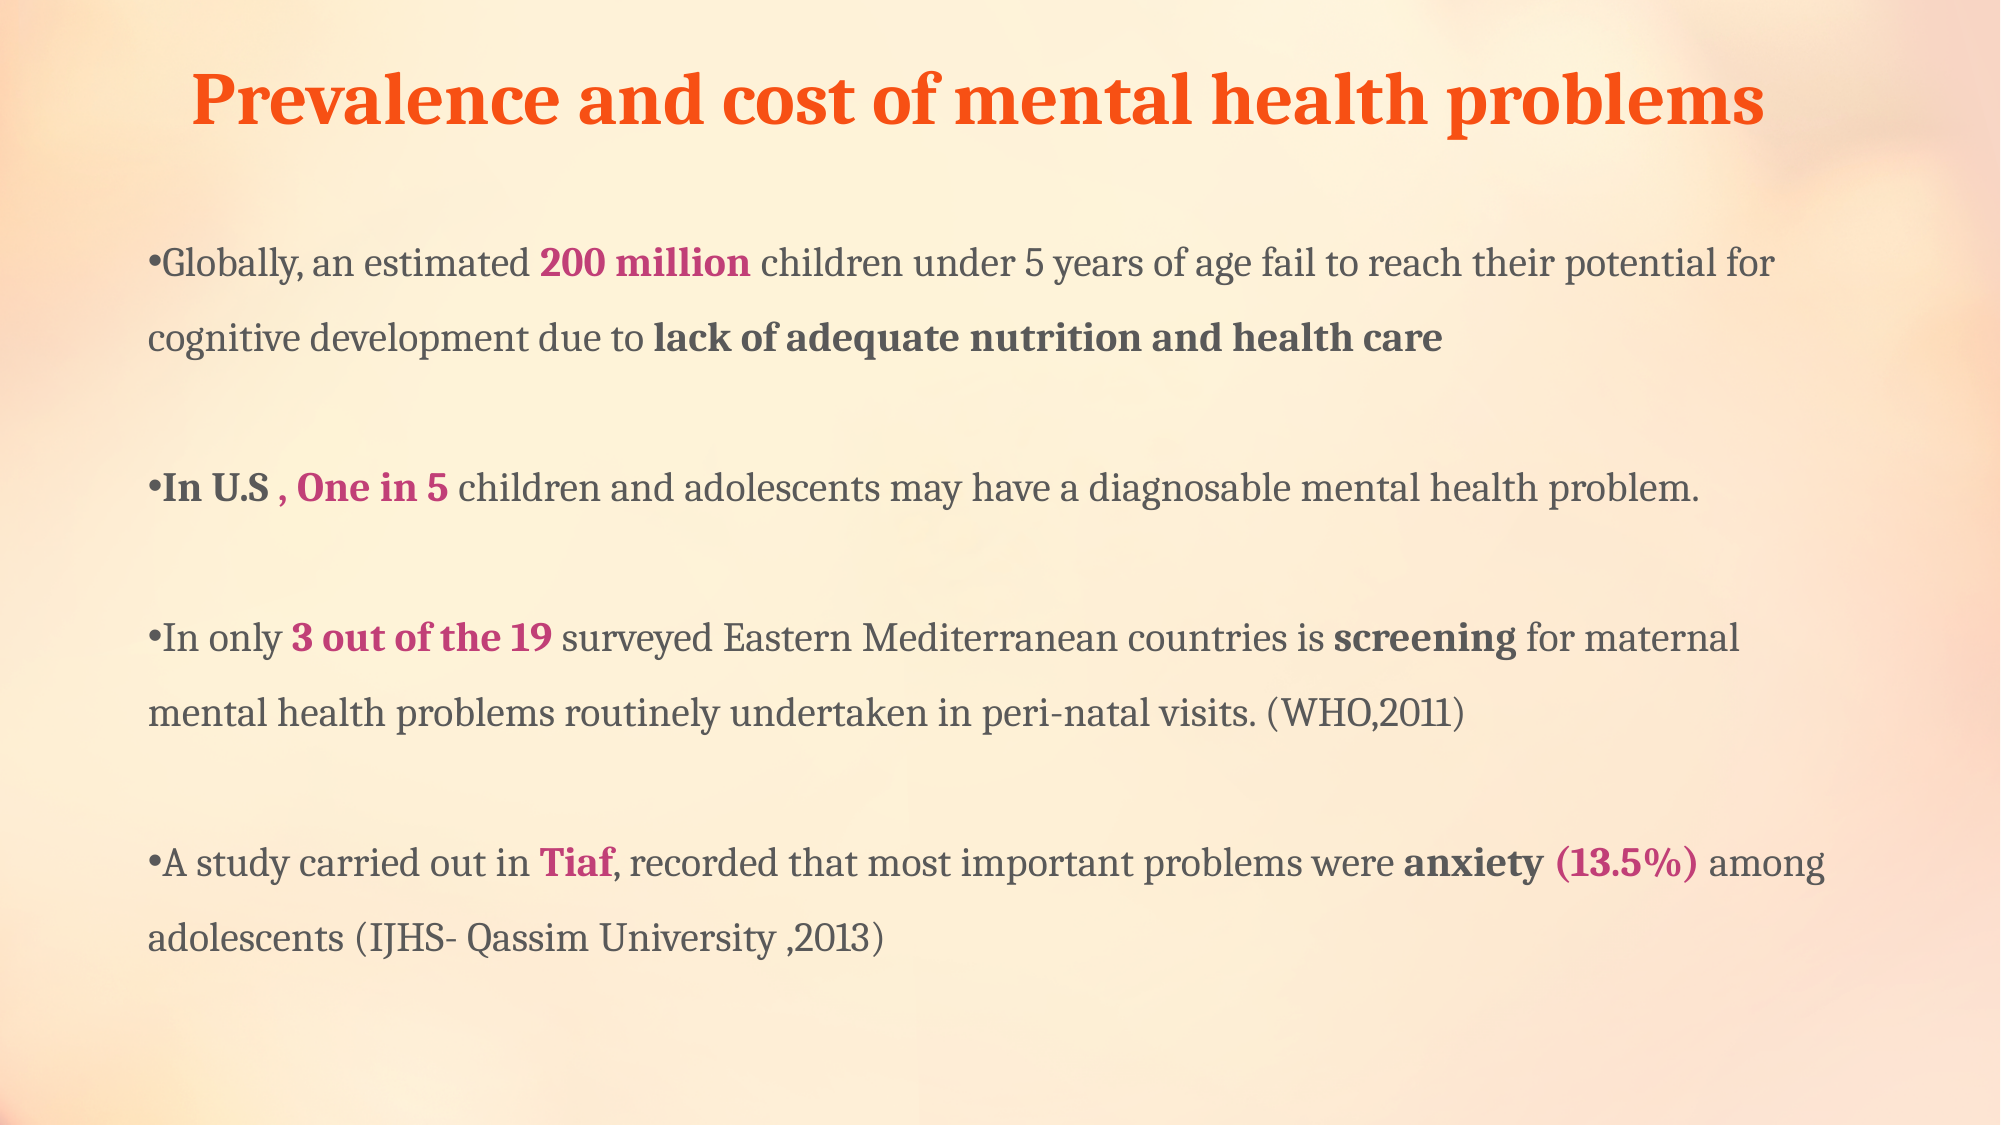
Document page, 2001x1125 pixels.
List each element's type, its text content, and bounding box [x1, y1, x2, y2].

text_box Globally, an estimated 200 million children under 5 years of age fail to reach their potential for cognitive development due to lack of adequate nutrition and health care In U.S , One in 5 children and adolescents may have a diagnosable mental health problem. In only 3 out of the 19 surveyed Eastern Mediterranean countries is screening for maternal mental health problems routinely undertaken in peri-natal visits. (WHO,2011) A study carried out in Tiaf, recorded that most important problems were anxiety (13.5%) among adolescents (IJHS- Qassim University ,2013) [133, 202, 1858, 1118]
title Prevalence and cost of mental health problems [176, 50, 1827, 149]
picture [0, 0, 2001, 1125]
